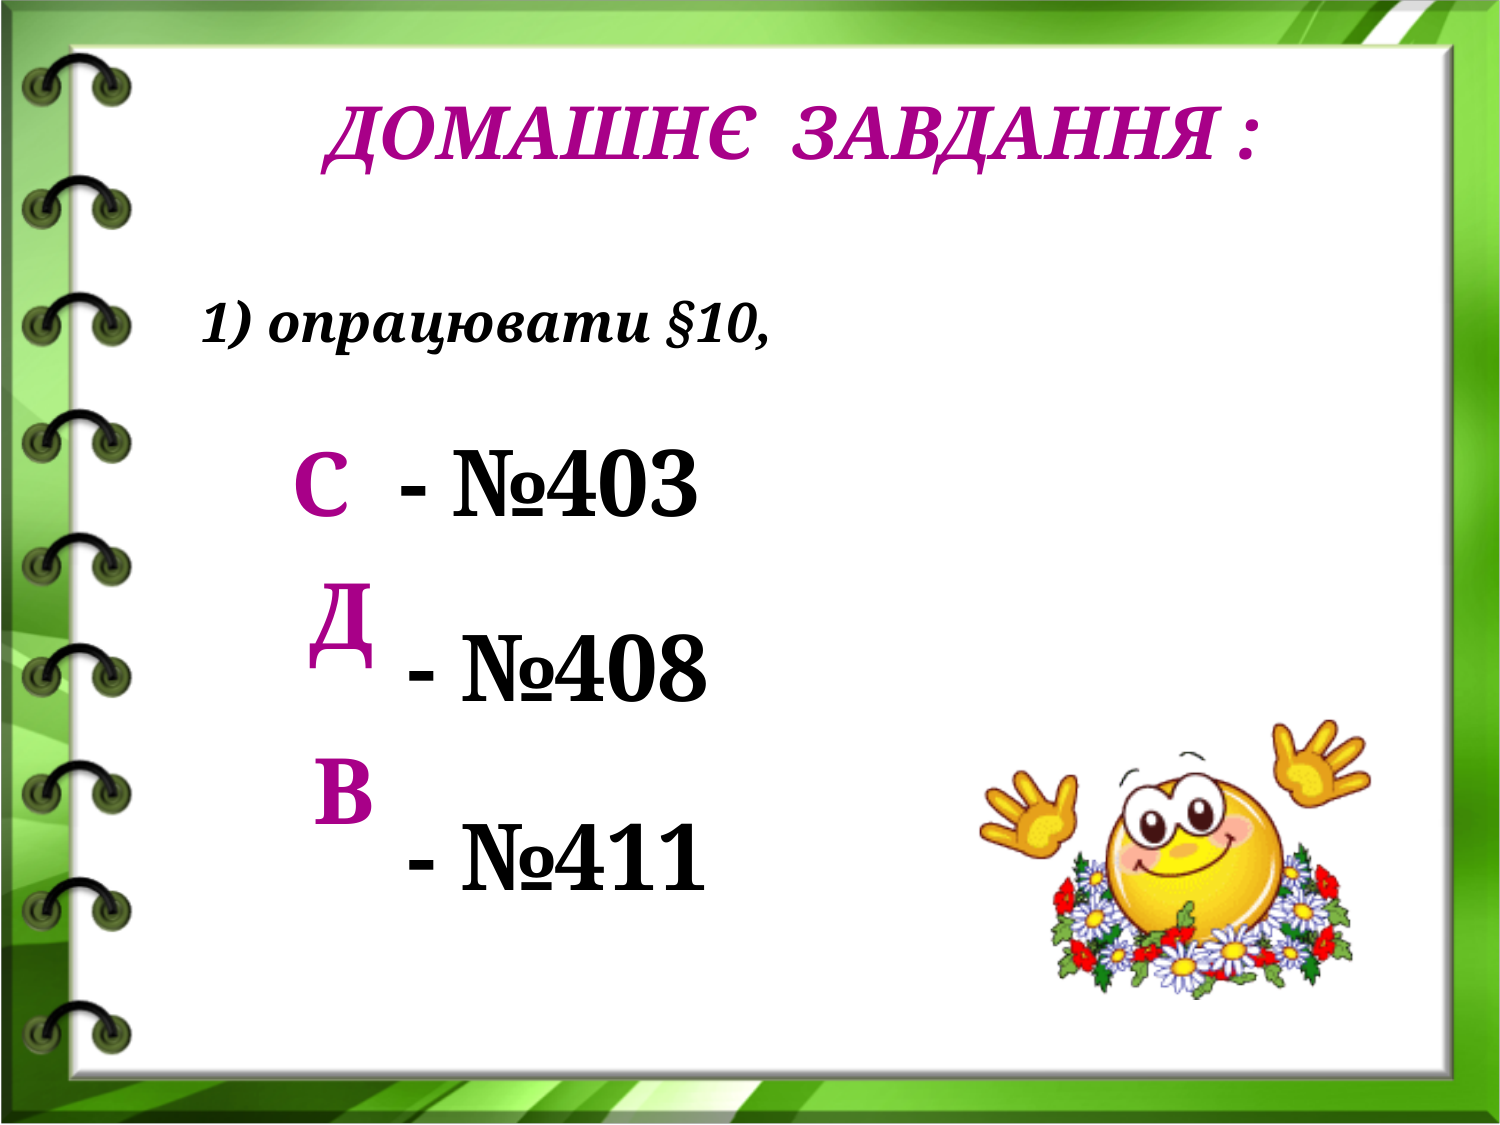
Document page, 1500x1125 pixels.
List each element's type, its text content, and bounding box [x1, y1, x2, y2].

text_box В [298, 725, 391, 851]
list домашнє ЗАВДАННЯ : 1) опрацювати §10, с - №403 - №408 - №411 [171, 78, 1421, 917]
text_box Д [295, 550, 390, 676]
picture [0, 0, 1500, 1125]
